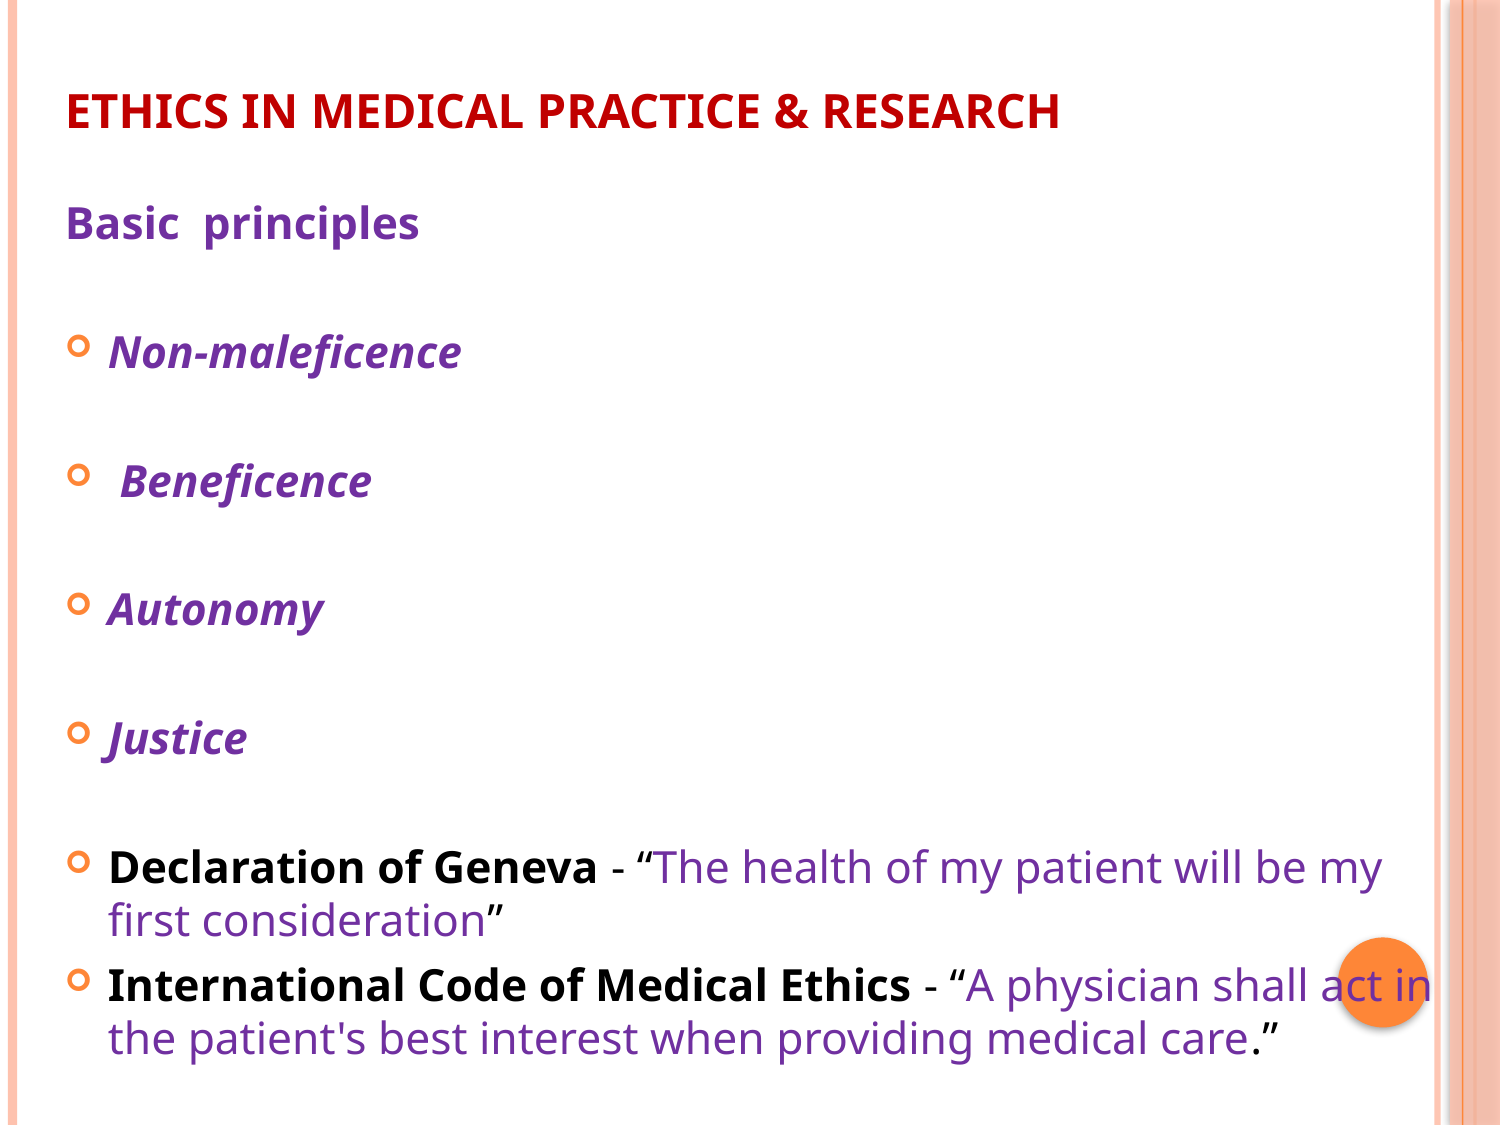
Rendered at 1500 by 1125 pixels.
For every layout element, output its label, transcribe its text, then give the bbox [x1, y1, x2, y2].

list Basic principles Non-maleficence Beneficence Autonomy Justice Declaration of Geneva - “The health of my patient will be my first consideration” International Code of Medical Ethics - “A physician shall act in the patient's best interest when providing medical care.” [50, 187, 1463, 1075]
title Ethics in medical practice & research [50, 37, 1275, 145]
